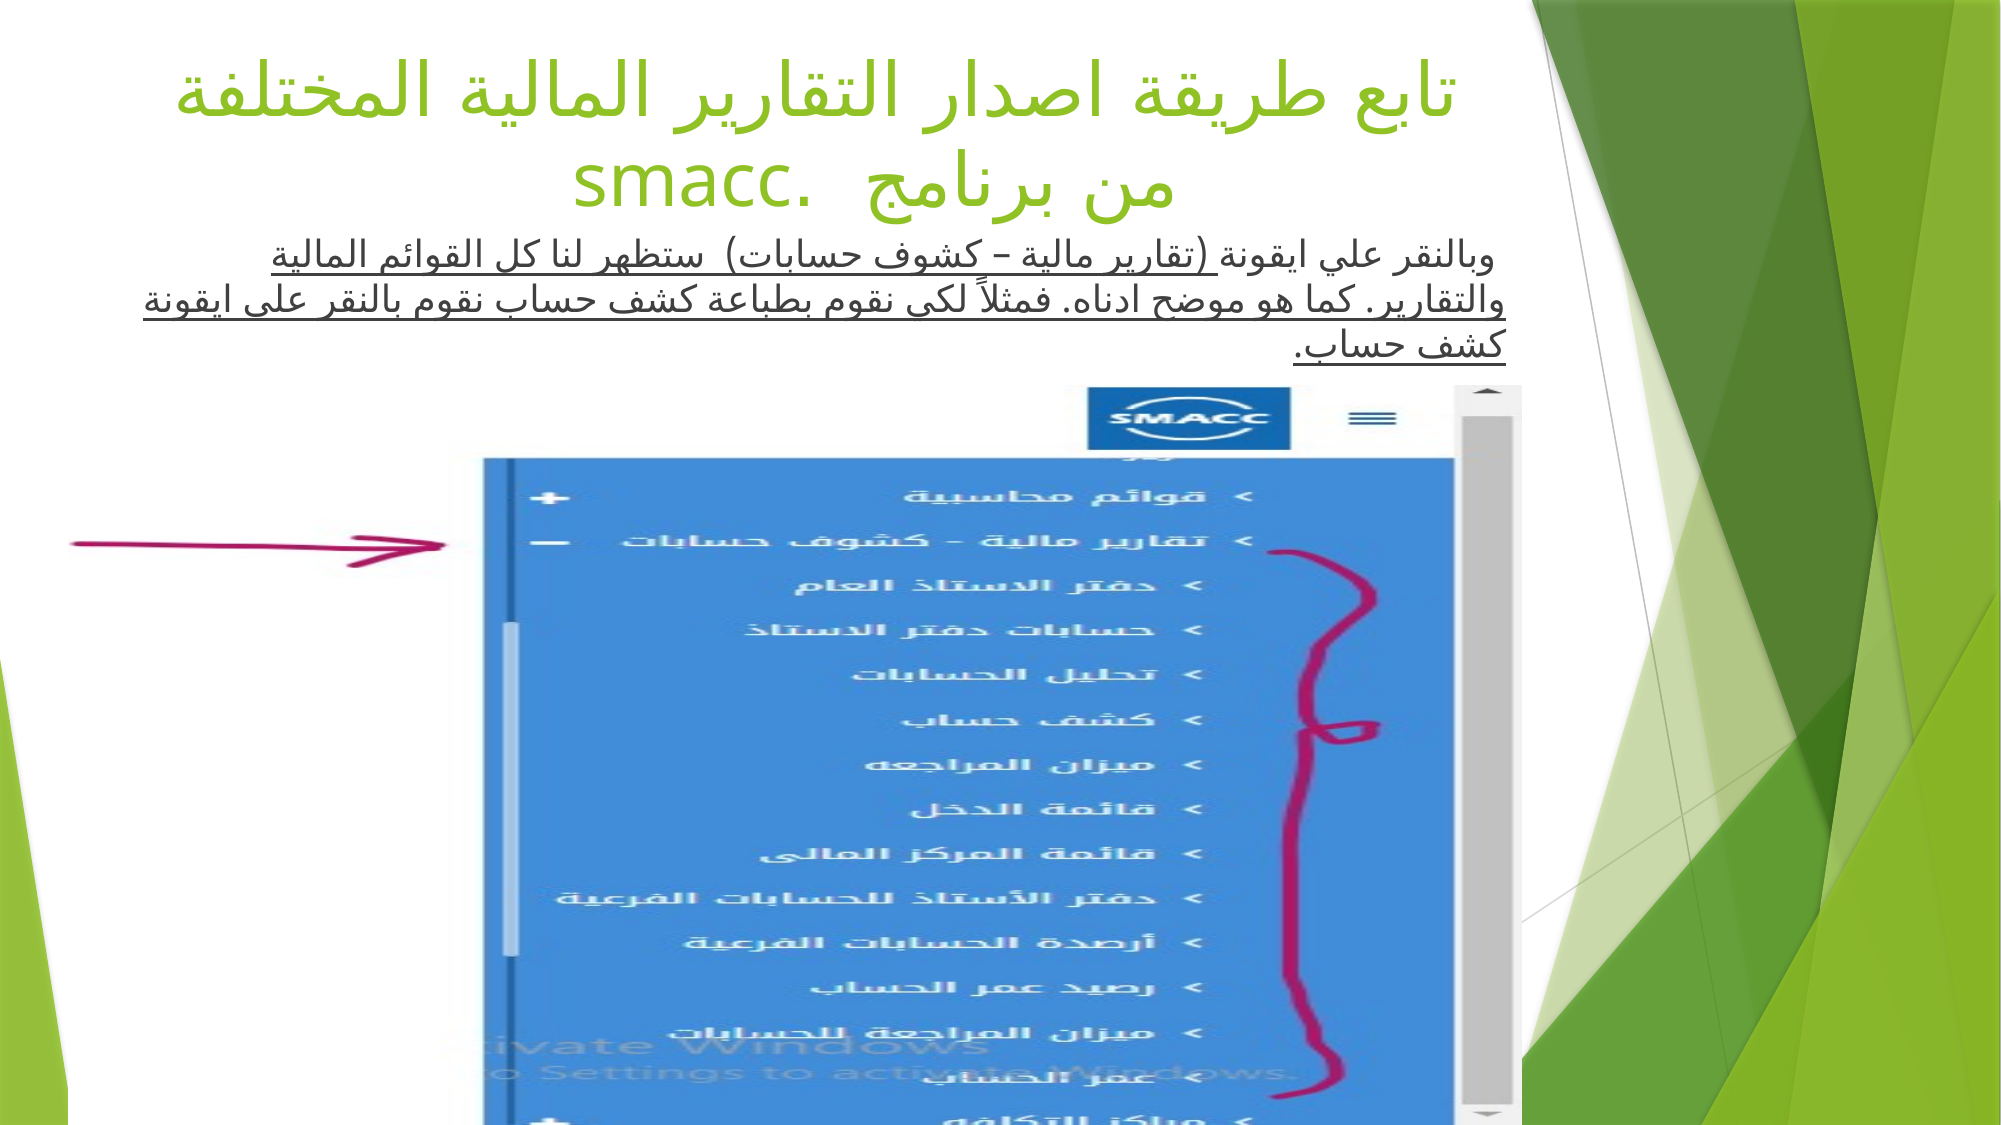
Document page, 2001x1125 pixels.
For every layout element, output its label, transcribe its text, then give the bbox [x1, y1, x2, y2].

list وبالنقر علي ايقونة (تقارير مالية – كشوف حسابات) ستظهر لنا كل القوائم المالية والتقارير. كما هو موضح ادناه. فمثلاً لكي نقوم بطباعة كشف حساب نقوم بالنقر على ايقونة كشف حساب. [111, 222, 1522, 385]
title تابع طريقة اصدار التقارير المالية المختلفة من برنامج .smacc [111, 34, 1522, 222]
picture [67, 385, 1522, 1125]
